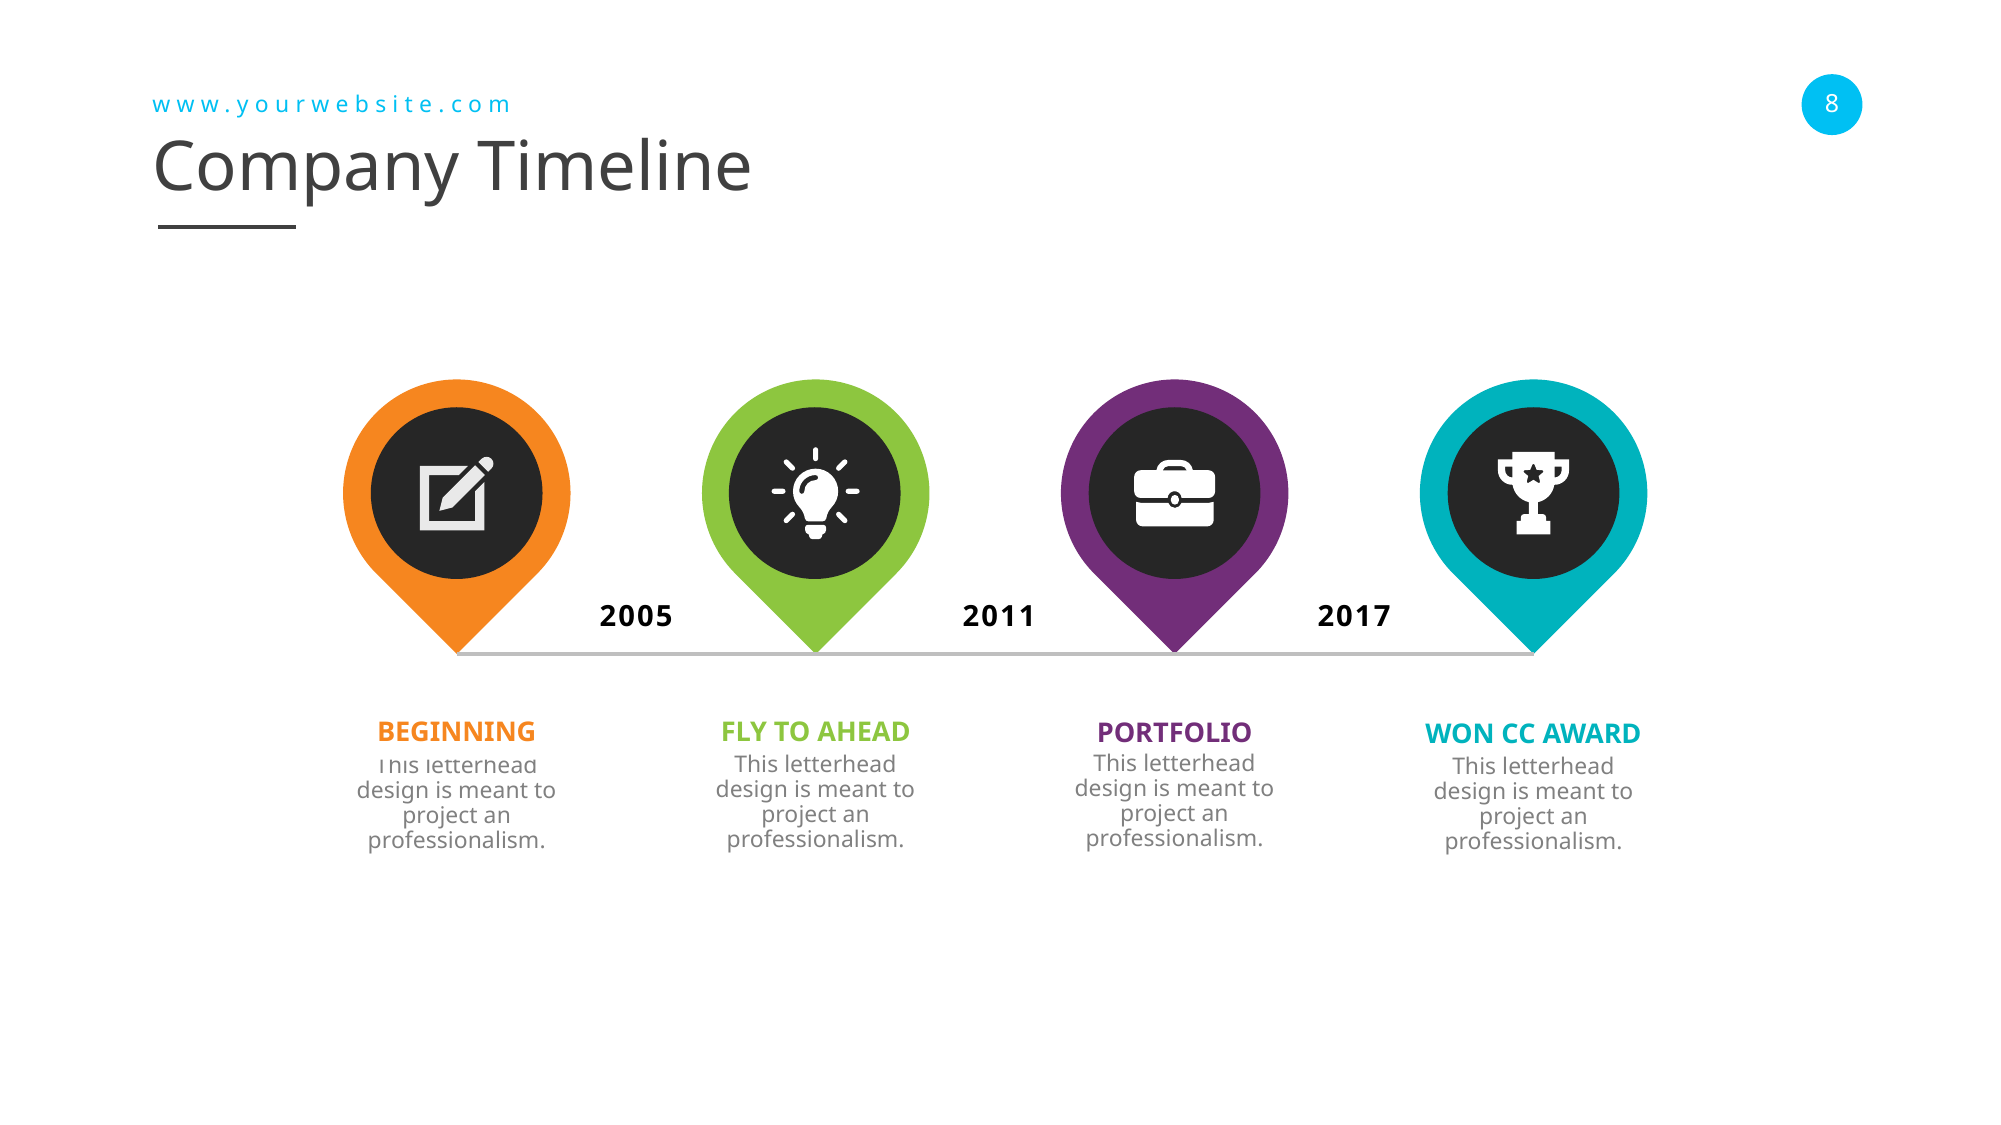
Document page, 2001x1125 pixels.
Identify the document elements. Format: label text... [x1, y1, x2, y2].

footer www.yourwebsite.com [137, 75, 584, 136]
title Company Timeline [137, 112, 1863, 225]
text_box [341, 379, 1659, 838]
slide_number 8 [1798, 74, 1866, 135]
